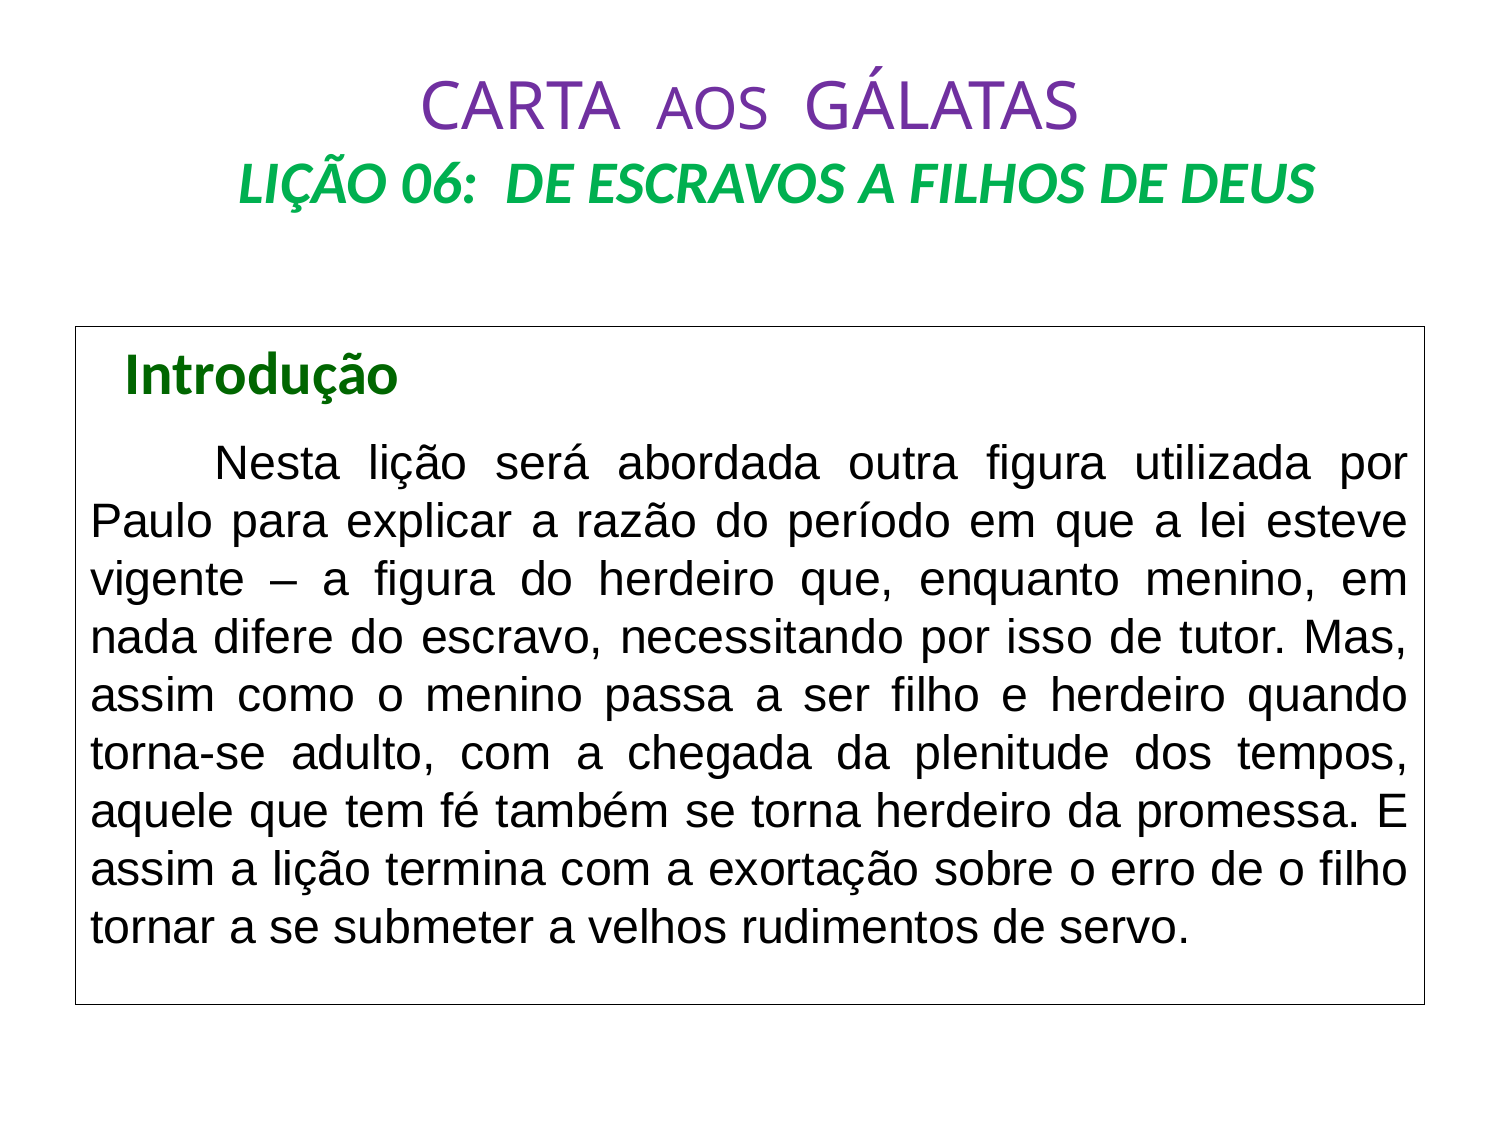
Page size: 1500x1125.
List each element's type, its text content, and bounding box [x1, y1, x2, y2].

list Introdução Nesta lição será abordada outra figura utilizada por Paulo para explicar a razão do período em que a lei esteve vigente – a figura do herdeiro que, enquanto menino, em nada difere do escravo, necessitando por isso de tutor. Mas, assim como o menino passa a ser filho e herdeiro quando torna-se adulto, com a chegada da plenitude dos tempos, aquele que tem fé também se torna herdeiro da promessa. E assim a lição termina com a exortação sobre o erro de o filho tornar a se submeter a velhos rudimentos de servo. [75, 326, 1425, 1005]
title CARTA AOS GÁLATAS LIÇÃO 06: DE ESCRAVOS A FILHOS DE DEUS [75, 45, 1425, 233]
